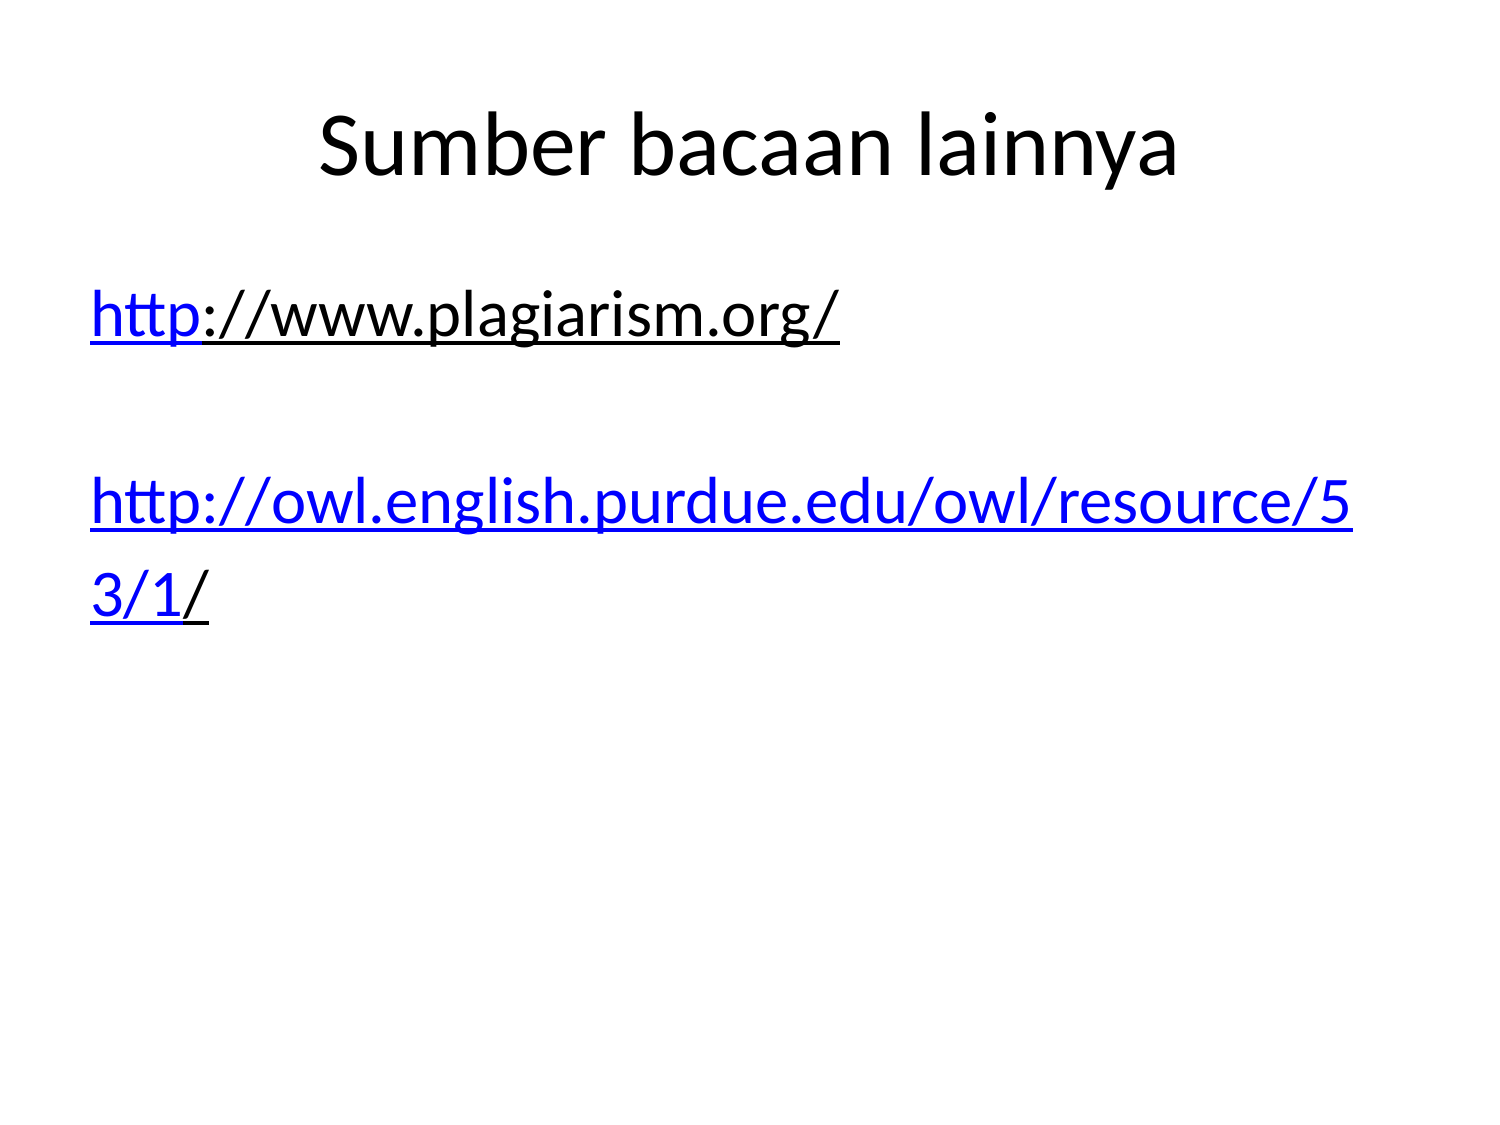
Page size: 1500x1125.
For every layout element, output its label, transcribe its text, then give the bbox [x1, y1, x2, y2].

list http://www.plagiarism.org/ http://owl.english.purdue.edu/owl/resource/5 3/1/ [75, 262, 1425, 1005]
title Sumber bacaan lainnya [75, 45, 1425, 233]
